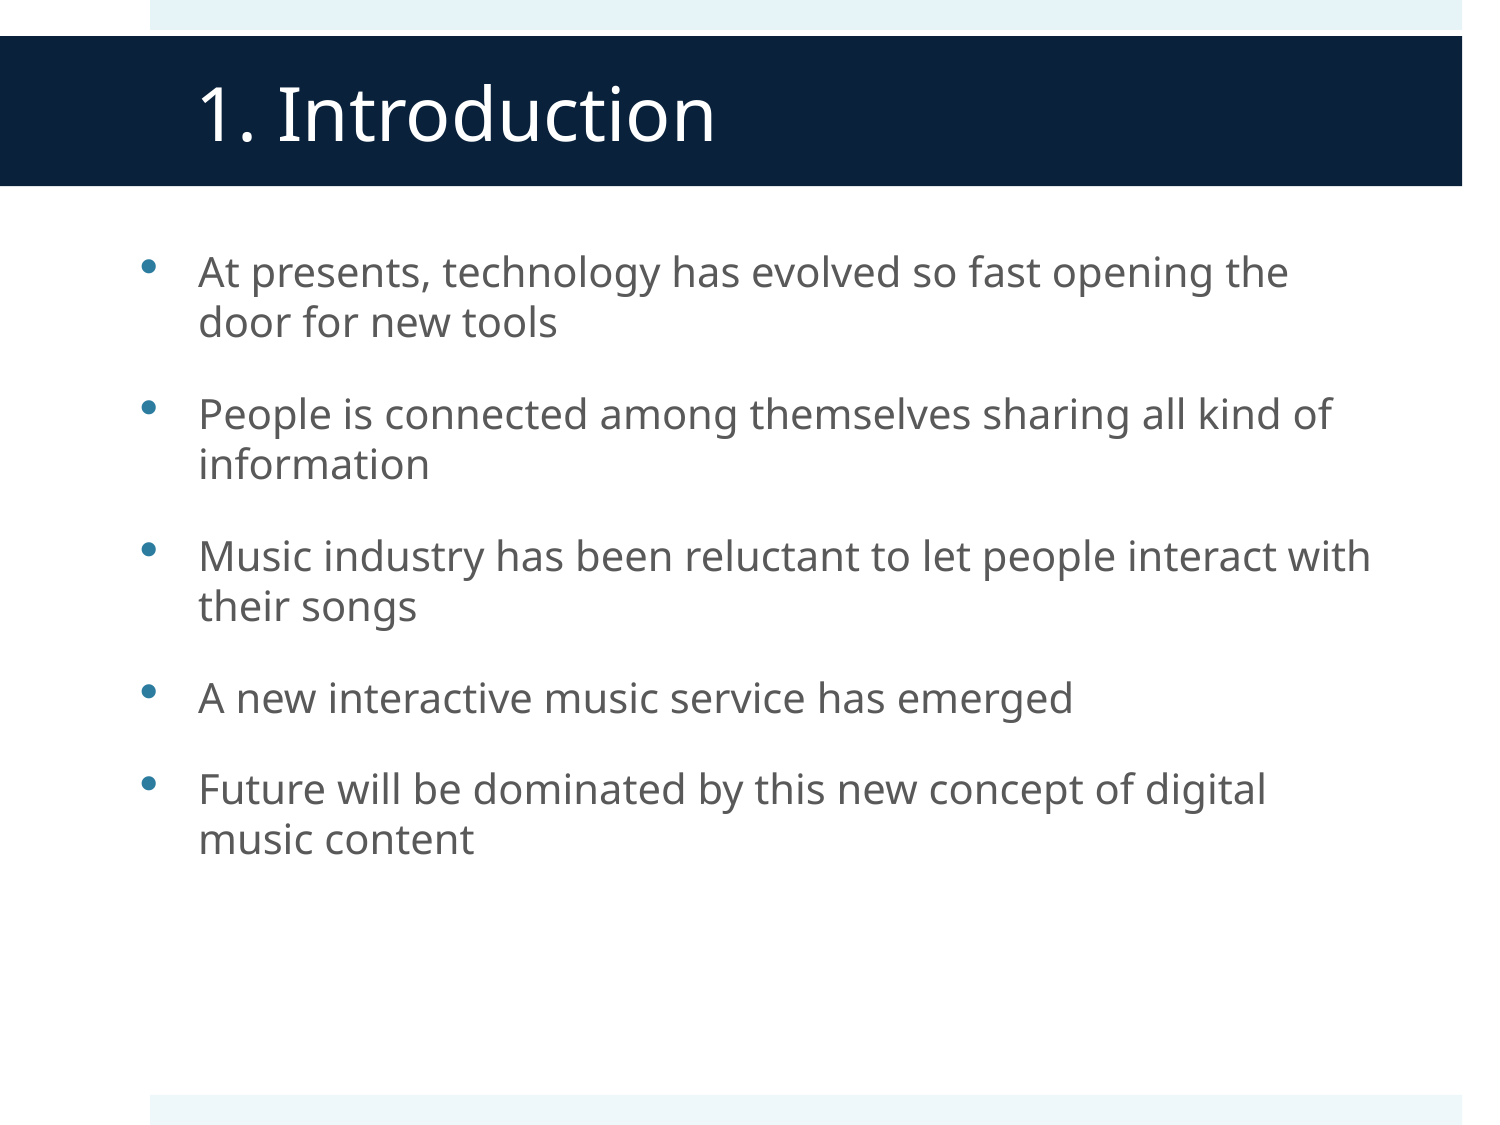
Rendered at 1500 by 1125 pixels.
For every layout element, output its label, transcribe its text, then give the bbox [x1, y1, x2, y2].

title 1. Introduction [0, 36, 1463, 187]
list At presents, technology has evolved so fast opening the door for new tools People is connected among themselves sharing all kind of information Music industry has been reluctant to let people interact with their songs A new interactive music service has emerged Future will be dominated by this new concept of digital music content [126, 238, 1407, 972]
